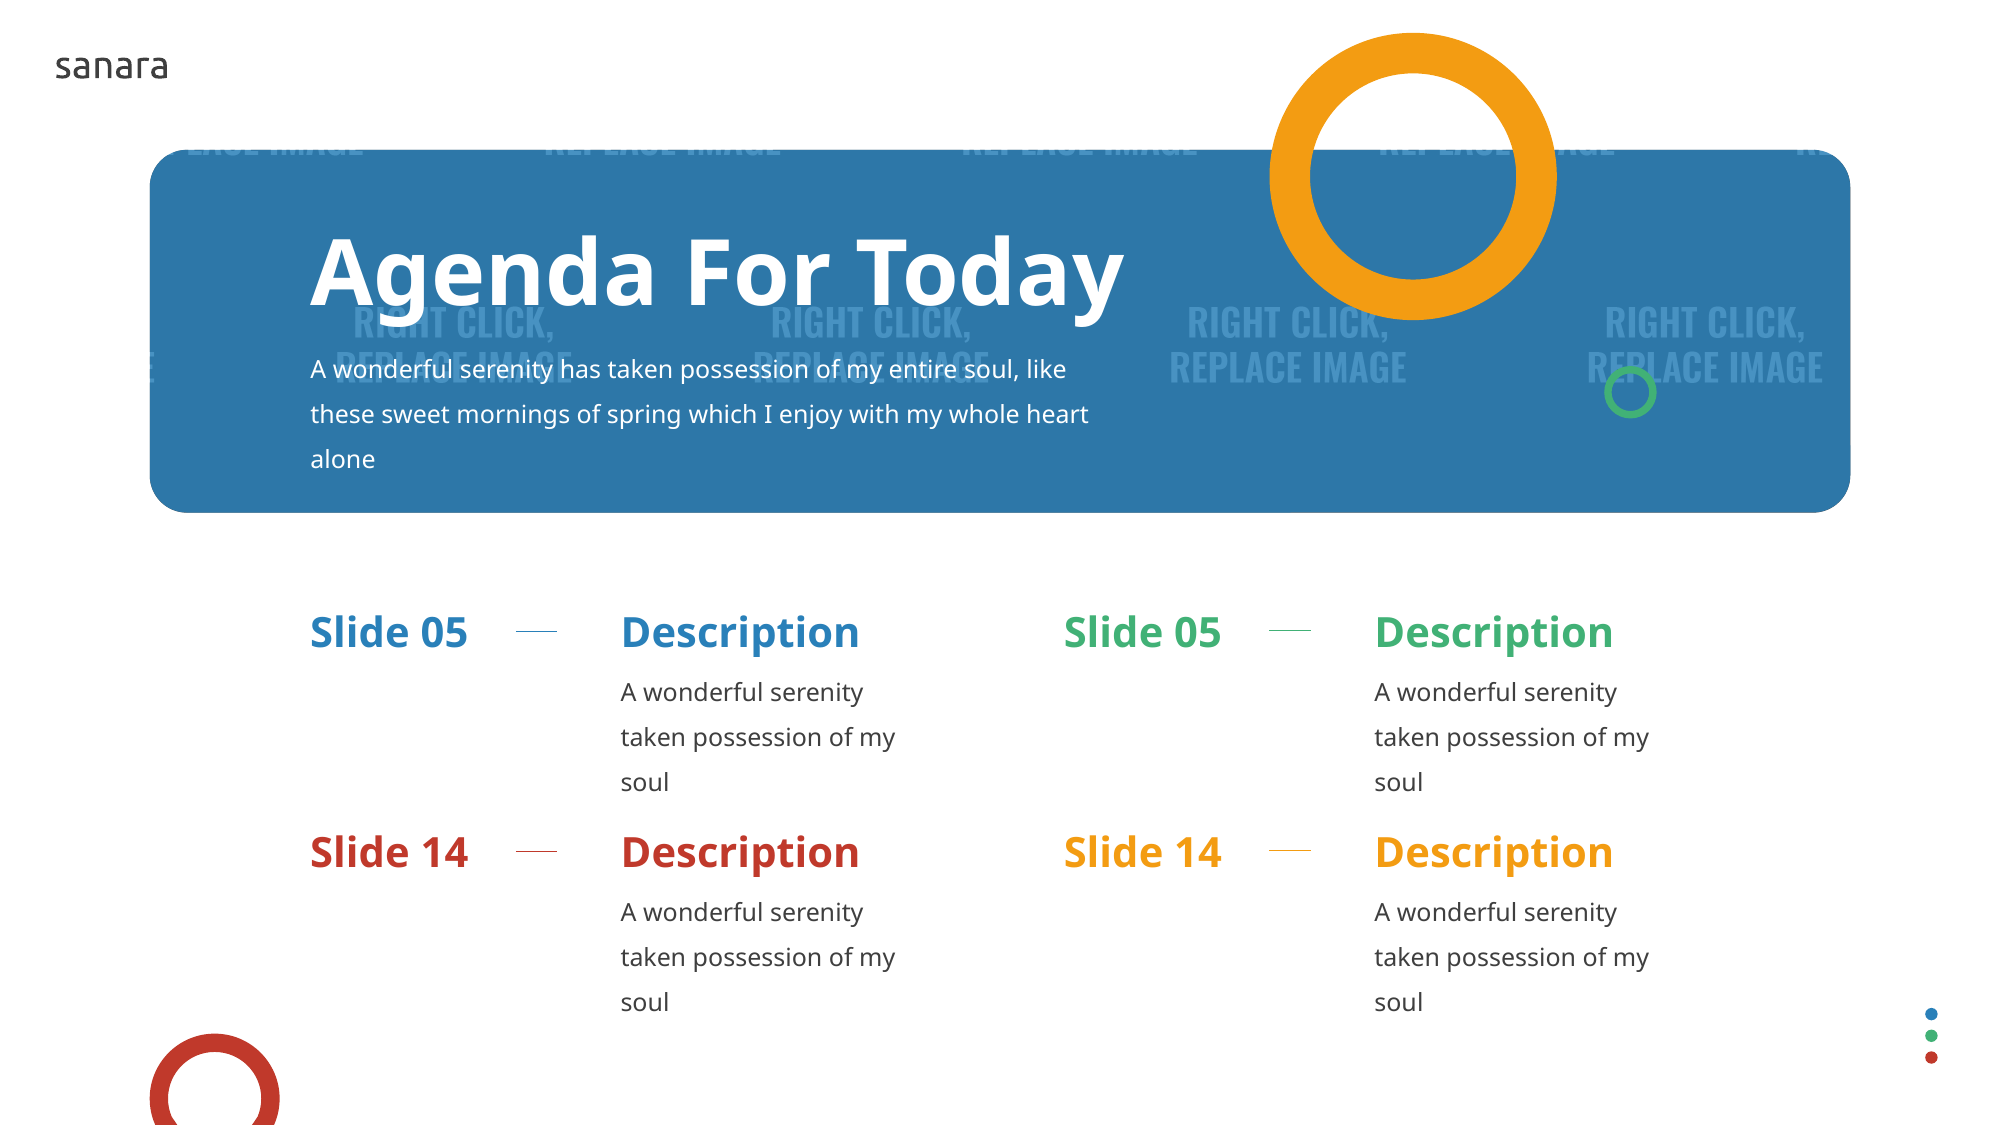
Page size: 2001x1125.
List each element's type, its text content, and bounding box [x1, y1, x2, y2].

picture [149, 149, 1851, 513]
text_box A wonderful serenity taken possession of my soul [1359, 654, 1705, 804]
text_box A wonderful serenity taken possession of my soul [1359, 874, 1705, 1024]
text_box Slide 14 [1049, 818, 1307, 884]
text_box Slide 05 [1049, 598, 1307, 664]
text_box Description [1359, 818, 1673, 884]
text_box A wonderful serenity taken possession of my soul [605, 654, 951, 804]
text_box [148, 1032, 281, 1125]
text_box Description [605, 598, 919, 664]
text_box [56, 57, 167, 79]
text_box Slide 14 [295, 818, 553, 884]
text_box A wonderful serenity taken possession of my soul [605, 874, 951, 1024]
text_box [1271, 31, 1556, 149]
text_box Description [1359, 598, 1673, 664]
text_box Slide 05 [295, 598, 553, 664]
text_box Description [605, 818, 919, 884]
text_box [1925, 1007, 1938, 1064]
